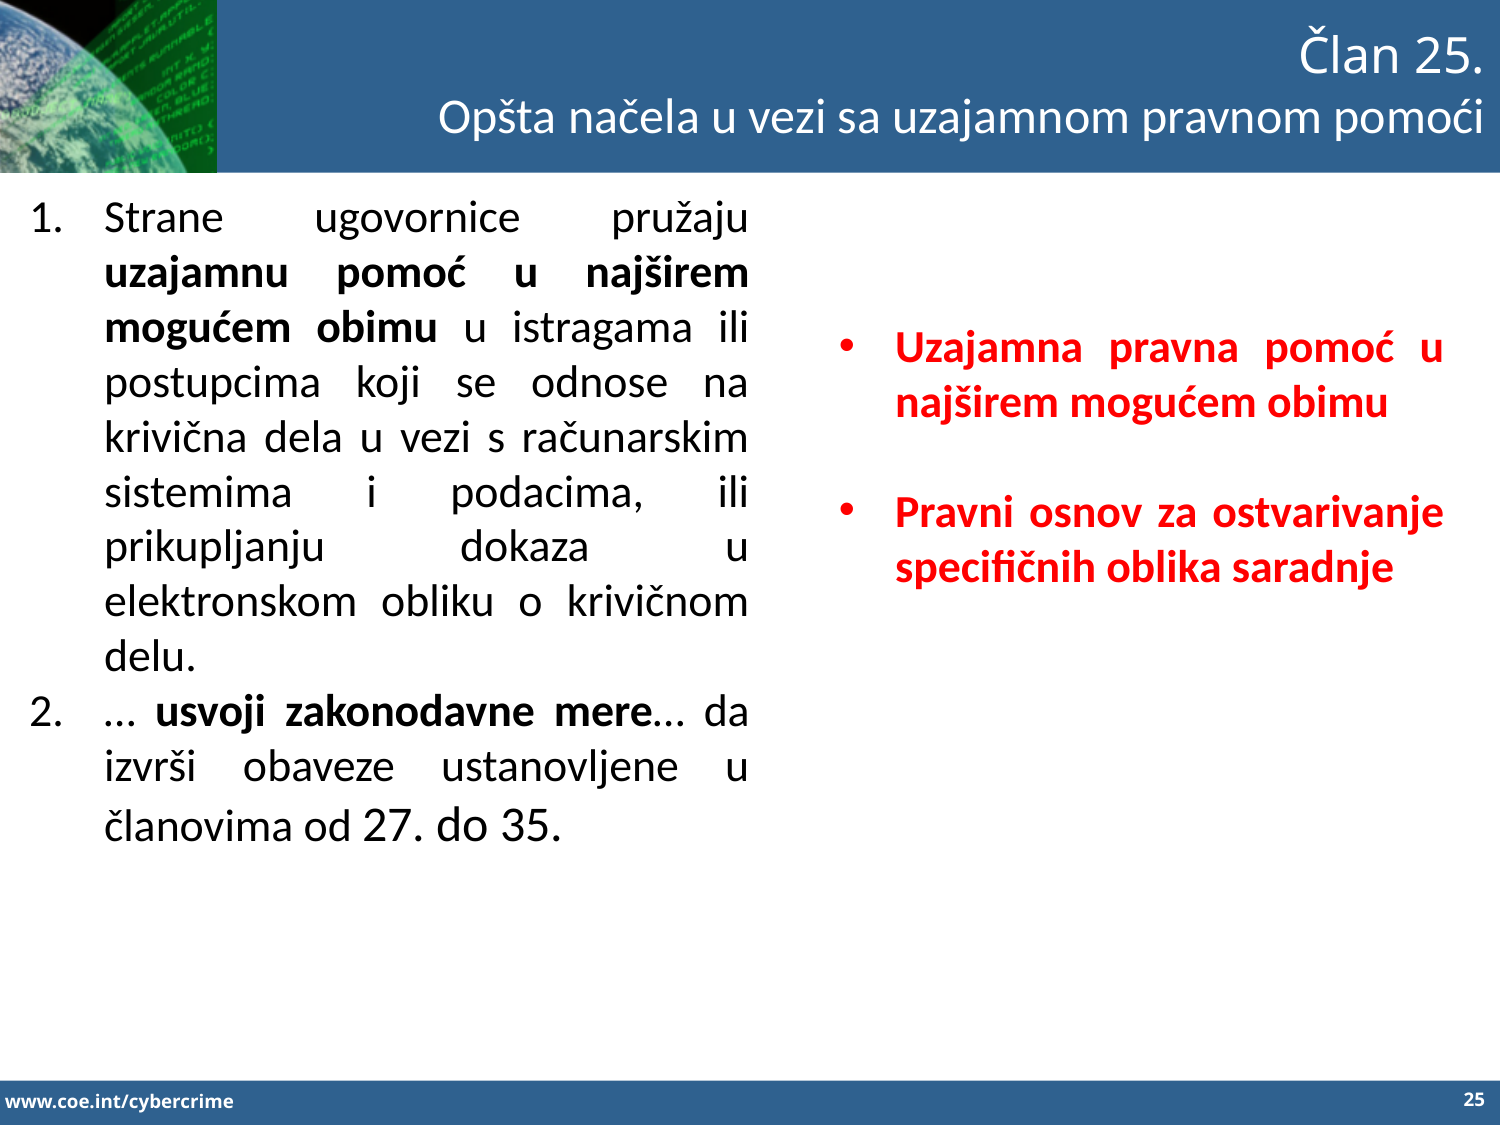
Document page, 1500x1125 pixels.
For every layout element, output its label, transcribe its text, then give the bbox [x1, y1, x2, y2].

picture [0, 1, 217, 173]
text_box Član 25. Opšta načela u vezi sa uzajamnom pravnom pomoći [252, 13, 1500, 166]
text_box Uzajamna pravna pomoć u najširem mogućem obimu Pravni osnov za ostvarivanje specifičnih oblika saradnje [824, 309, 1460, 599]
slide_number 25 [1149, 1079, 1500, 1125]
text_box Strane ugovornice pružaju uzajamnu pomoć u najširem mogućem obimu u istragama ili postupcima koji se odnose na krivična dela u vezi s računarskim sistemima i podacima, ili prikupljanju dokaza u elektronskom obliku o krivičnom delu. … usvoji zakonodavne mere… da izvrši obaveze ustanovljene u članovima od 27. do 35. [14, 178, 765, 914]
